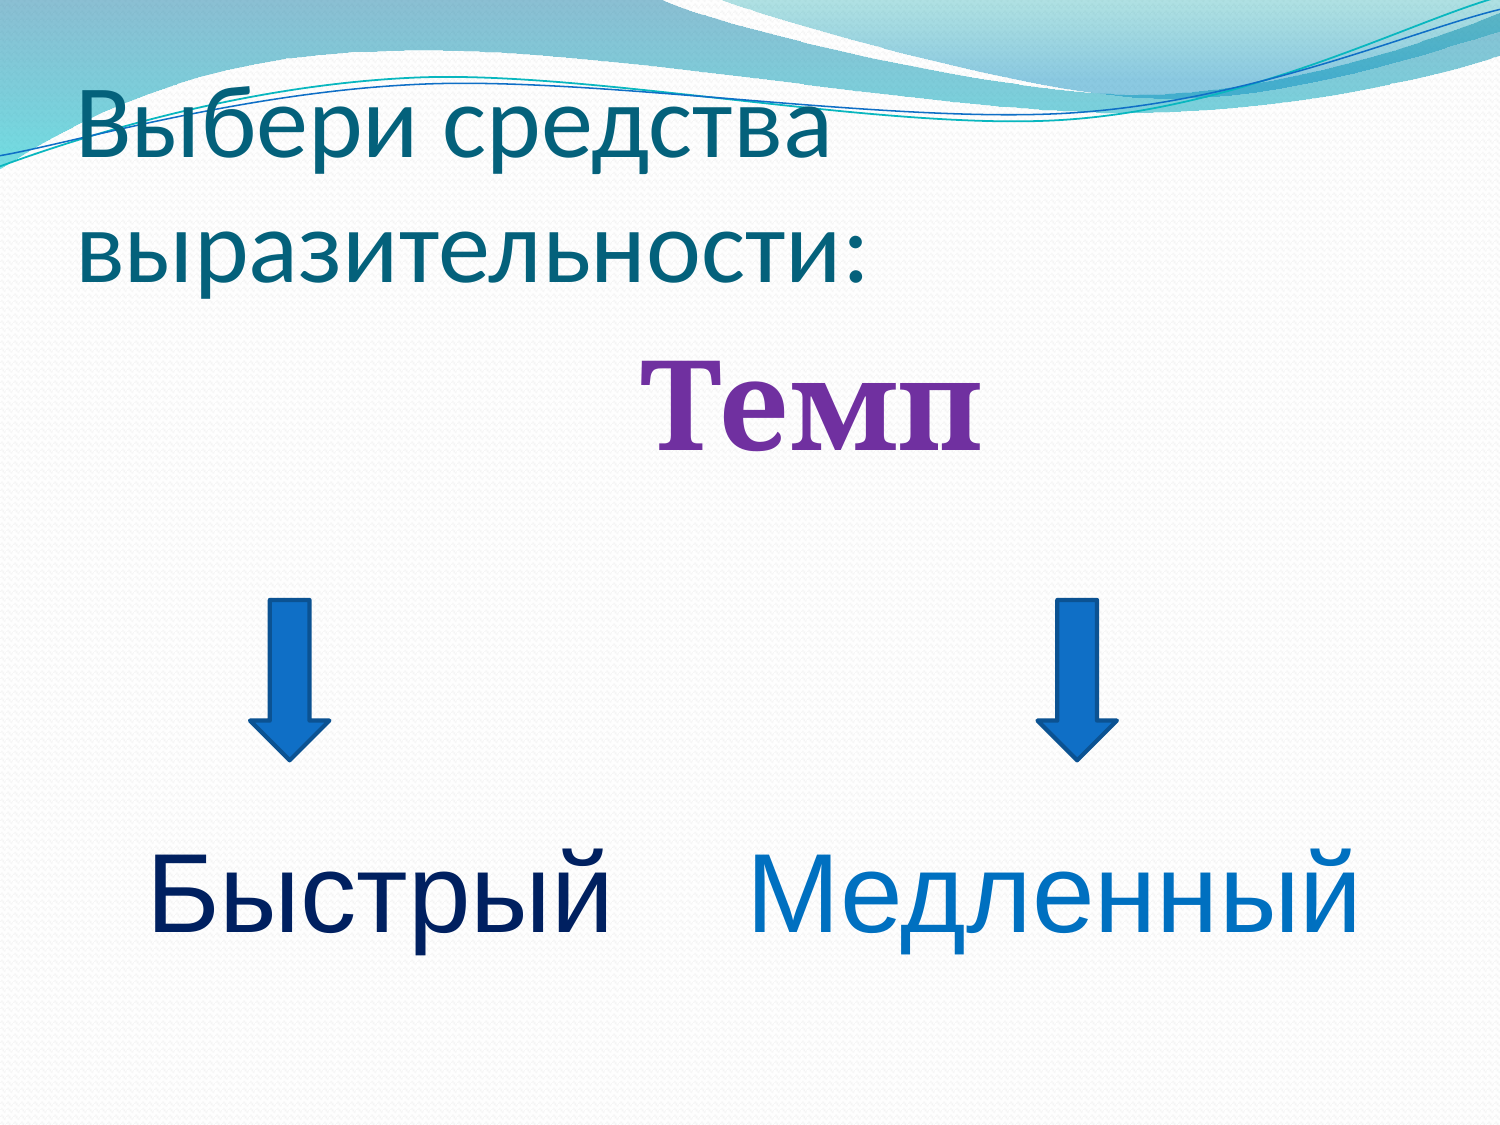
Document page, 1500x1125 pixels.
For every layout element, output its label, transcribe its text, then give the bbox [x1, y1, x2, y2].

text_box [1035, 597, 1119, 763]
text_box Быстрый [37, 812, 637, 963]
list Темп [74, 317, 1426, 1038]
title Выбери средства выразительности: [74, 115, 1426, 304]
text_box Медленный [637, 812, 1413, 963]
text_box [248, 597, 332, 763]
